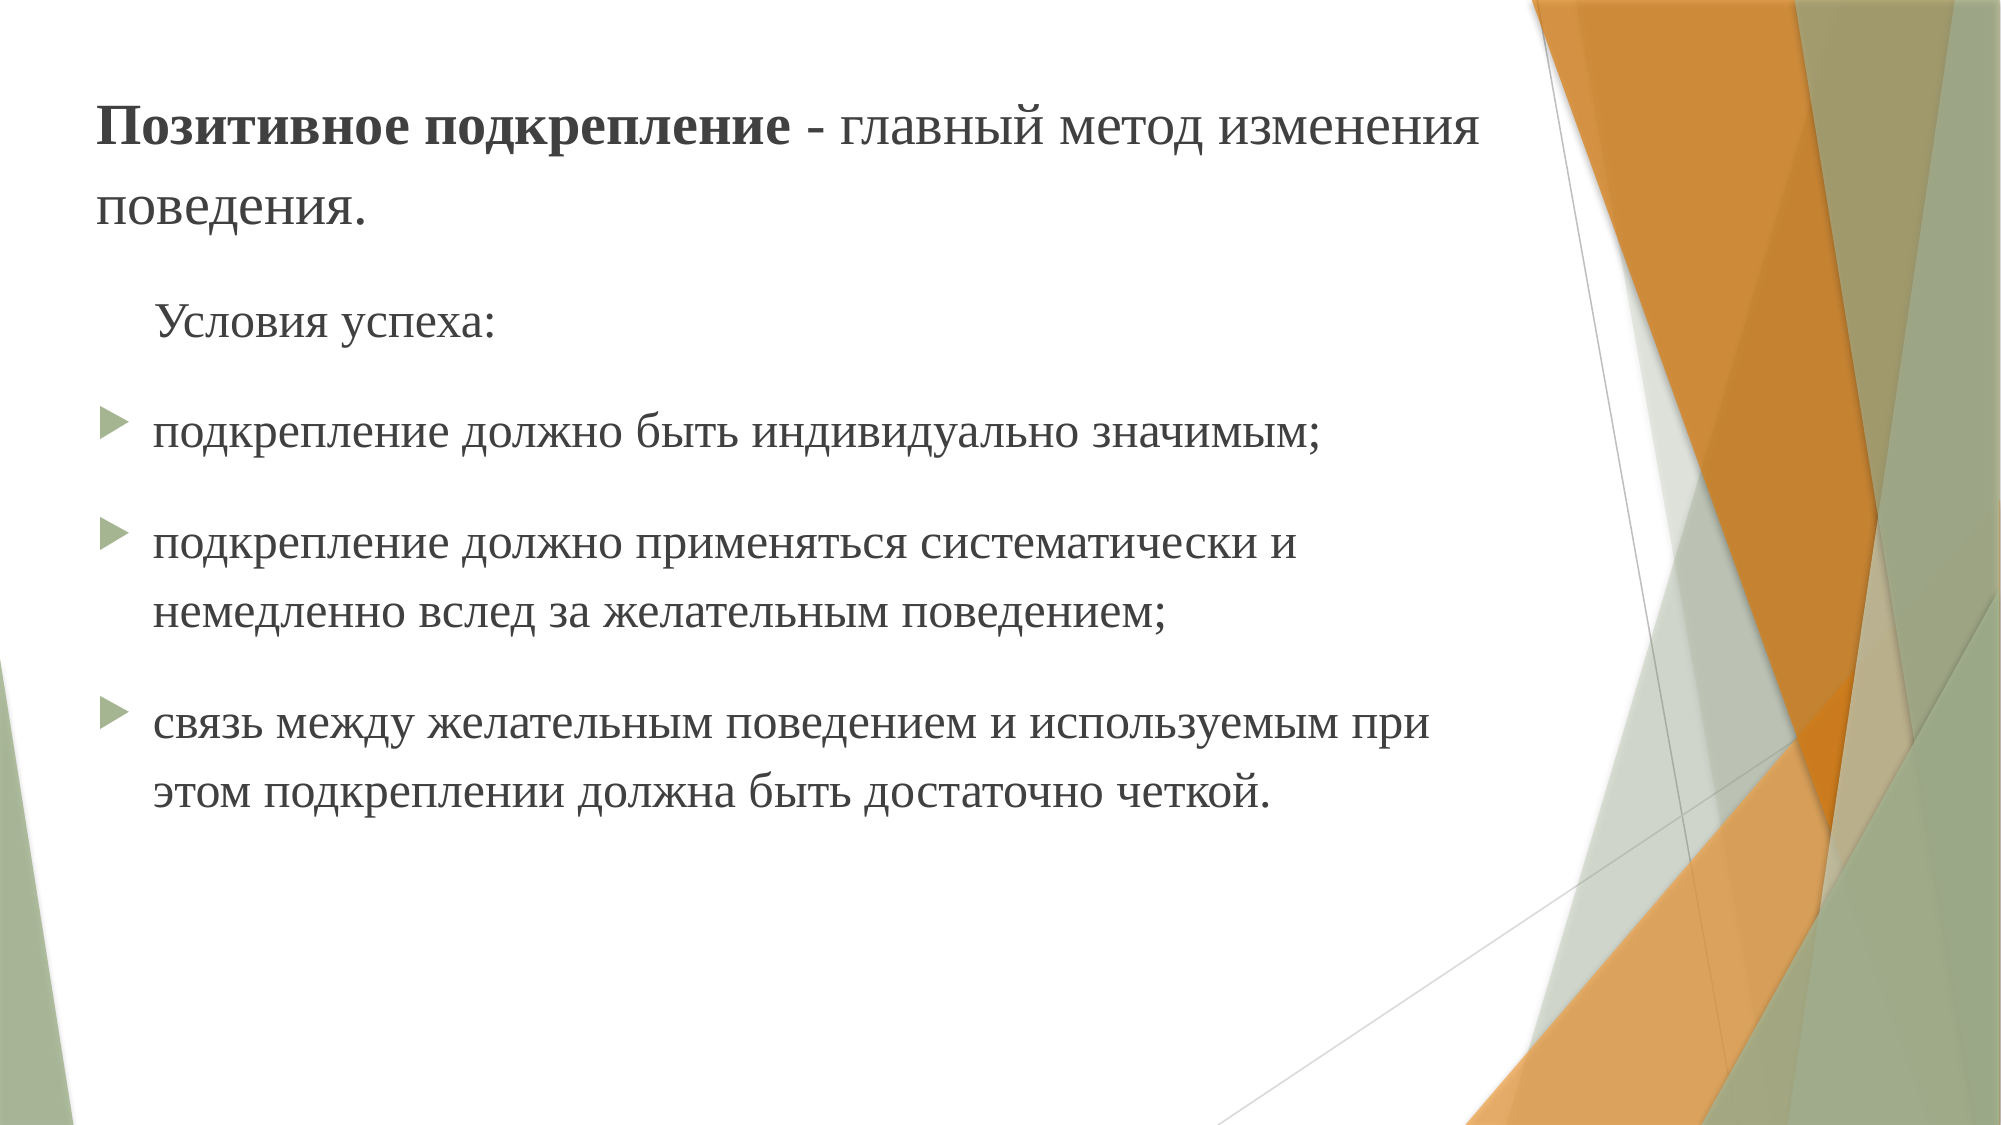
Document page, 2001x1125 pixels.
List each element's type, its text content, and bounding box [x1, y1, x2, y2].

list Позитивное подкрепление - главный метод изменения поведения. Условия успеха: подкрепление должно быть индивидуально значимым; подкрепление должно применяться систематически и немедленно вслед за желательным поведением; связь между желательным поведением и используемым при этом подкреплении должна быть достаточно четкой. [81, 68, 1555, 1062]
